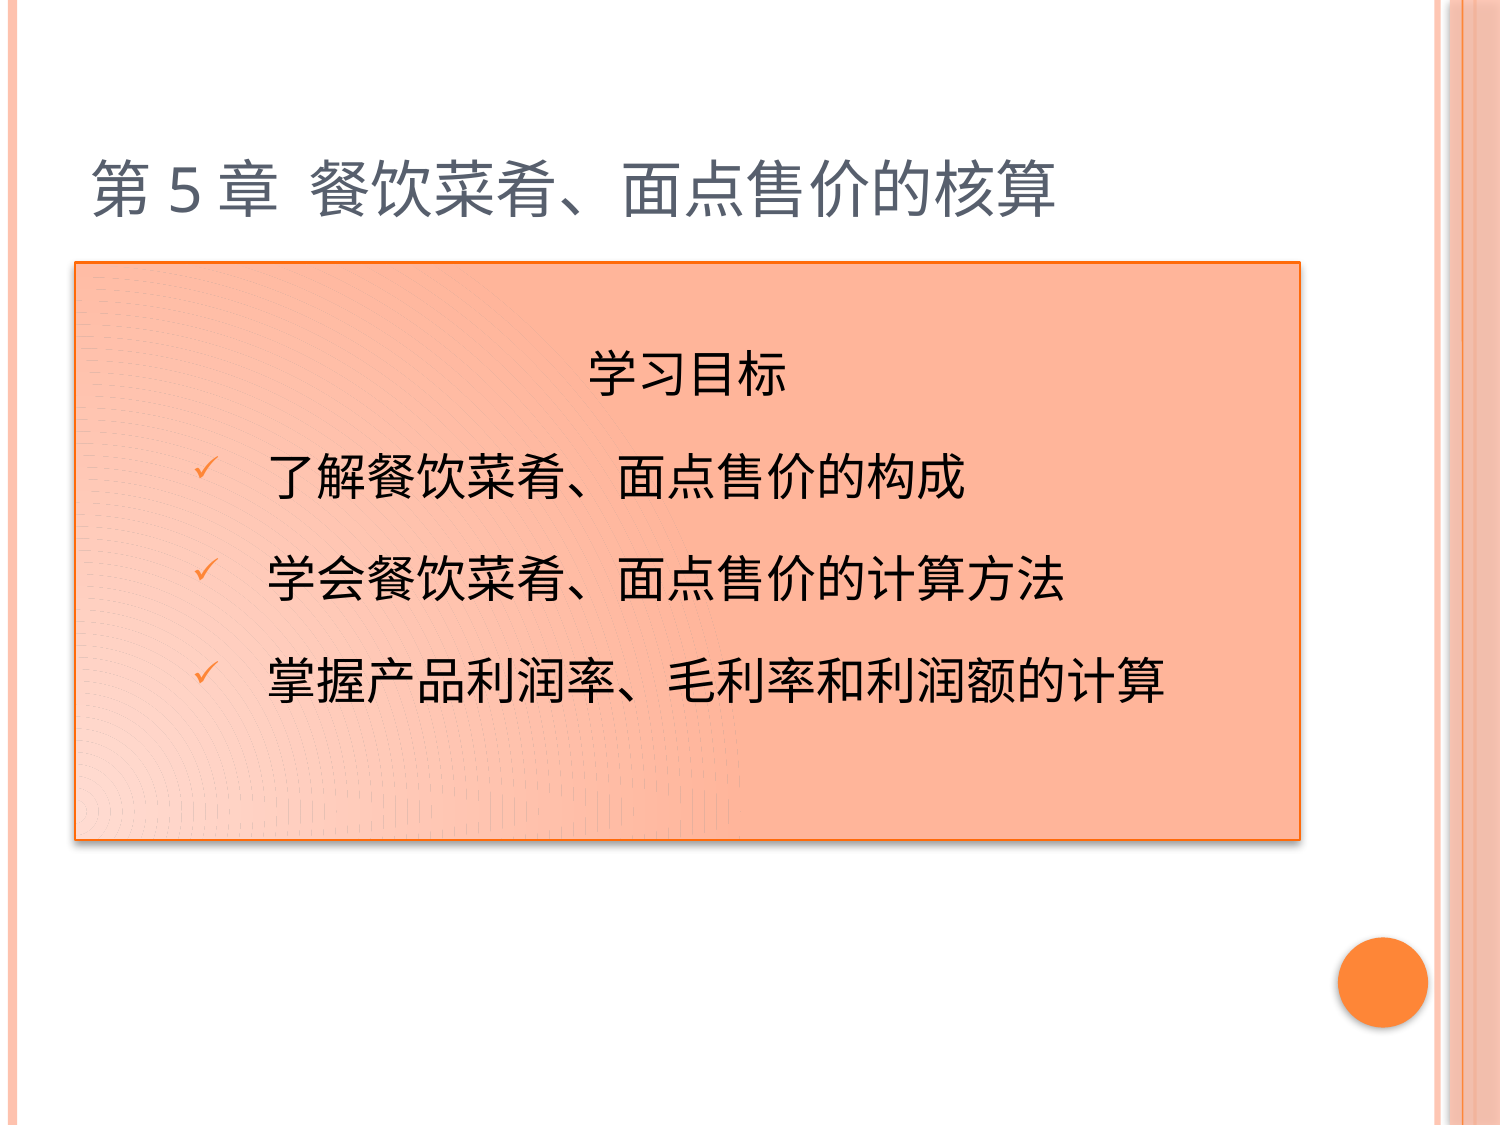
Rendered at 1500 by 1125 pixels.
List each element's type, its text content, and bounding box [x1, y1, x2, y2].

title 第5章 餐饮菜肴、面点售价的核算 [75, 45, 1300, 233]
list 学习目标 了解餐饮菜肴、面点售价的构成 学会餐饮菜肴、面点售价的计算方法 掌握产品利润率、毛利率和利润额的计算 [74, 261, 1301, 841]
